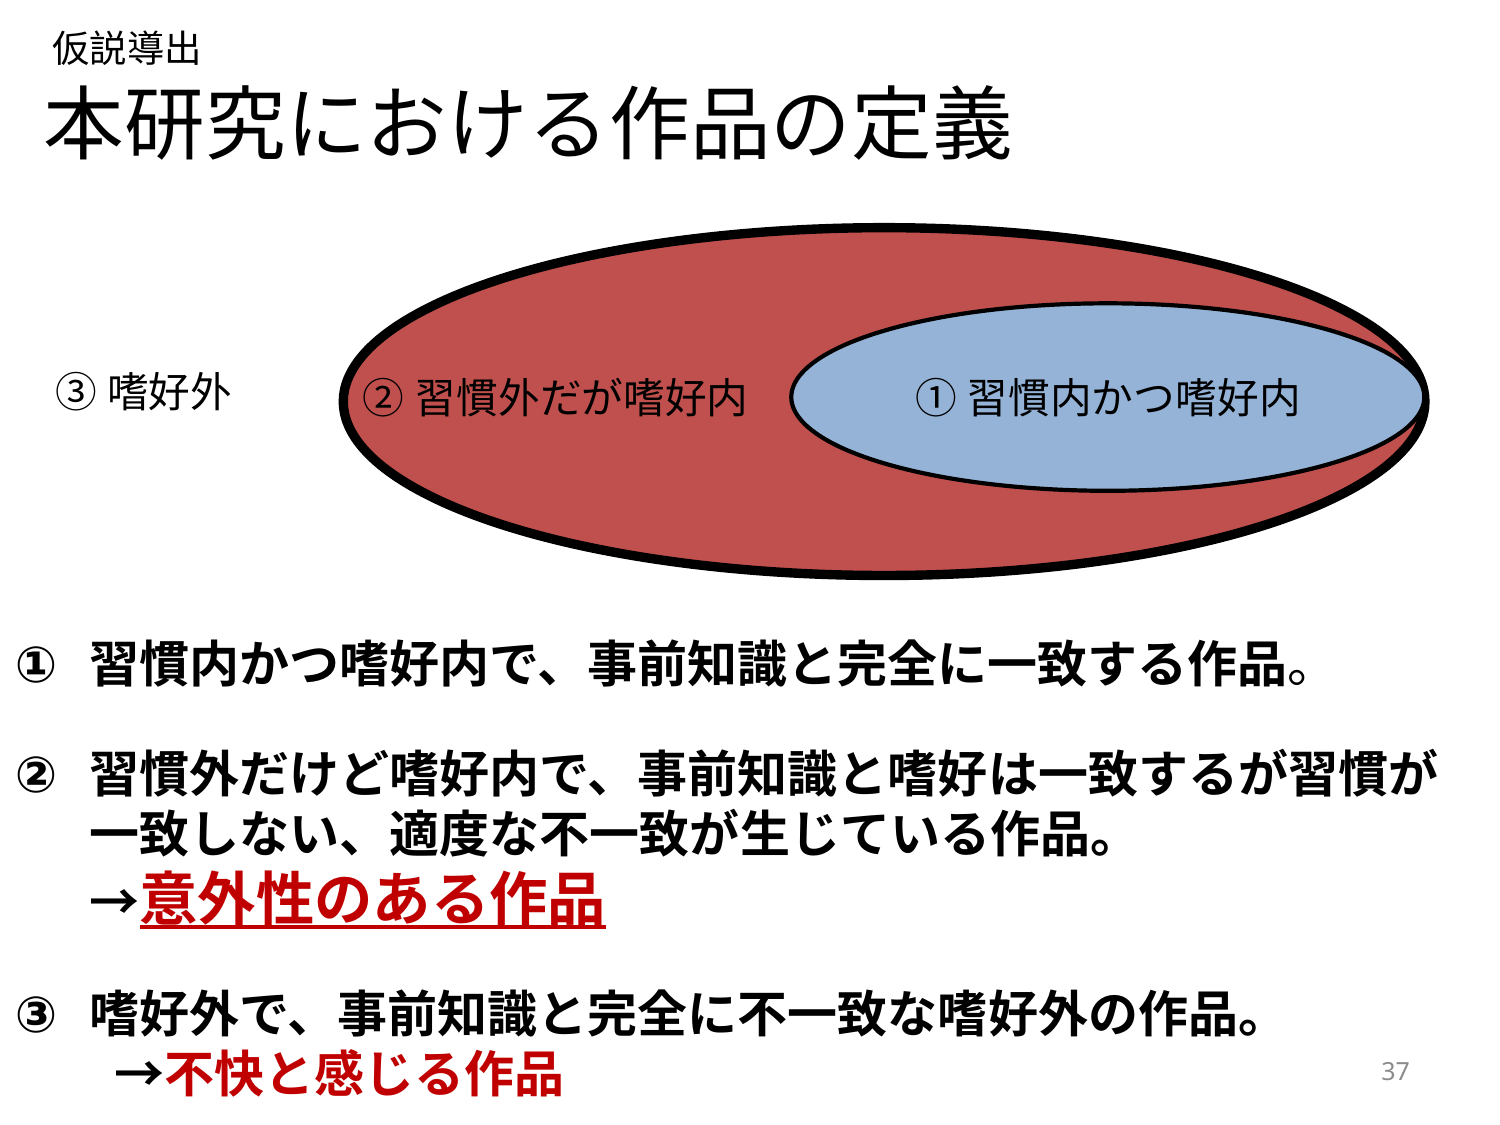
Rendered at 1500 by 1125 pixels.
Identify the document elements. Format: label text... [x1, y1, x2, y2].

text_box 習慣内かつ嗜好内で、事前知識と完全に一致する作品。 習慣外だけど嗜好内で、事前知識と嗜好は一致するが習慣が一致しない、適度な不一致が生じている作品。 →意外性のある作品 嗜好外で、事前知識と完全に不一致な嗜好外の作品。 →不快と感じる作品 [0, 624, 1490, 1110]
text_box ③嗜好外 [0, 357, 387, 423]
text_box [358, 225, 1425, 385]
text_box ①習慣内かつ嗜好内 [799, 301, 1427, 493]
text_box ②習慣外だが嗜好内 [313, 364, 799, 429]
title 本研究における作品の定義 [22, 27, 1035, 215]
text_box [347, 400, 1428, 578]
text_box 仮説導出 [30, 7, 224, 88]
slide_number 37 [1074, 1042, 1425, 1103]
